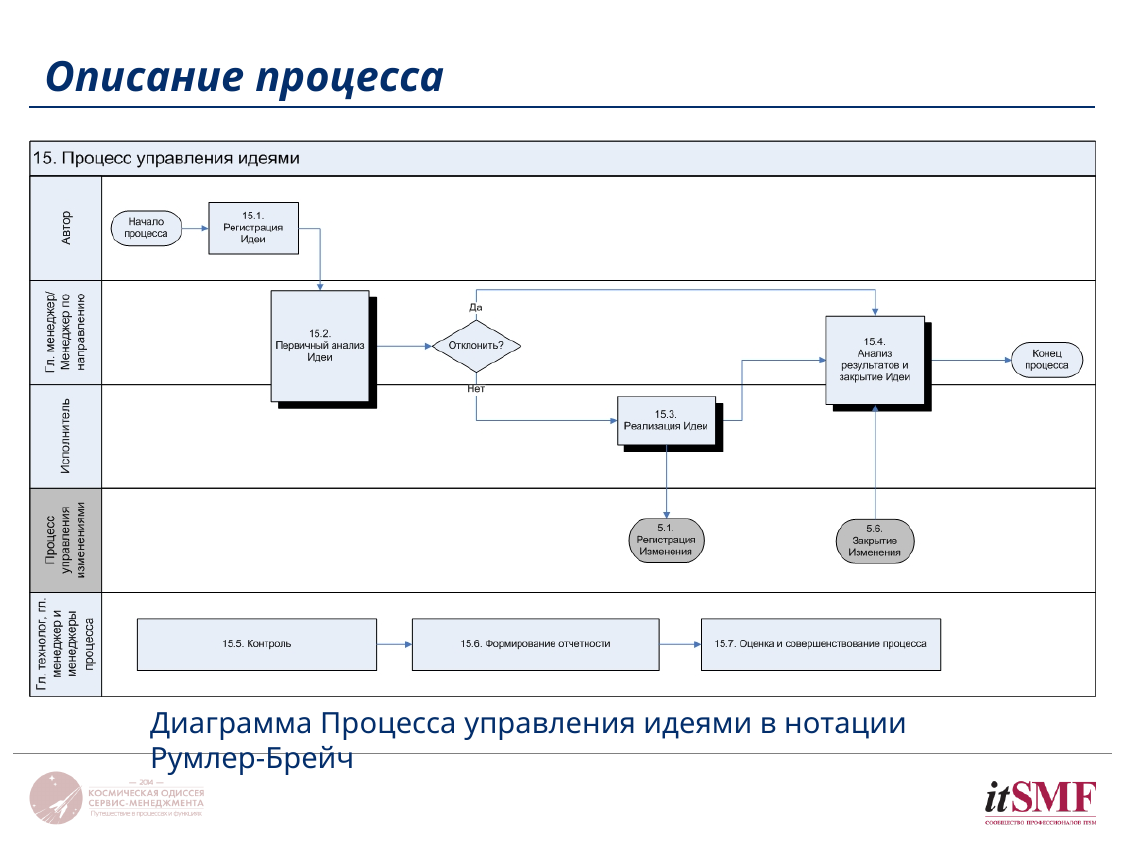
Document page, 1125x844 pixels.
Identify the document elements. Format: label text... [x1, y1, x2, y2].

title Описание процесса [29, 33, 1096, 115]
picture [29, 140, 1096, 698]
picture [985, 781, 1096, 825]
text_box Диаграмма Процесса управления идеями в нотации Румлер-Брейч [135, 706, 1024, 782]
